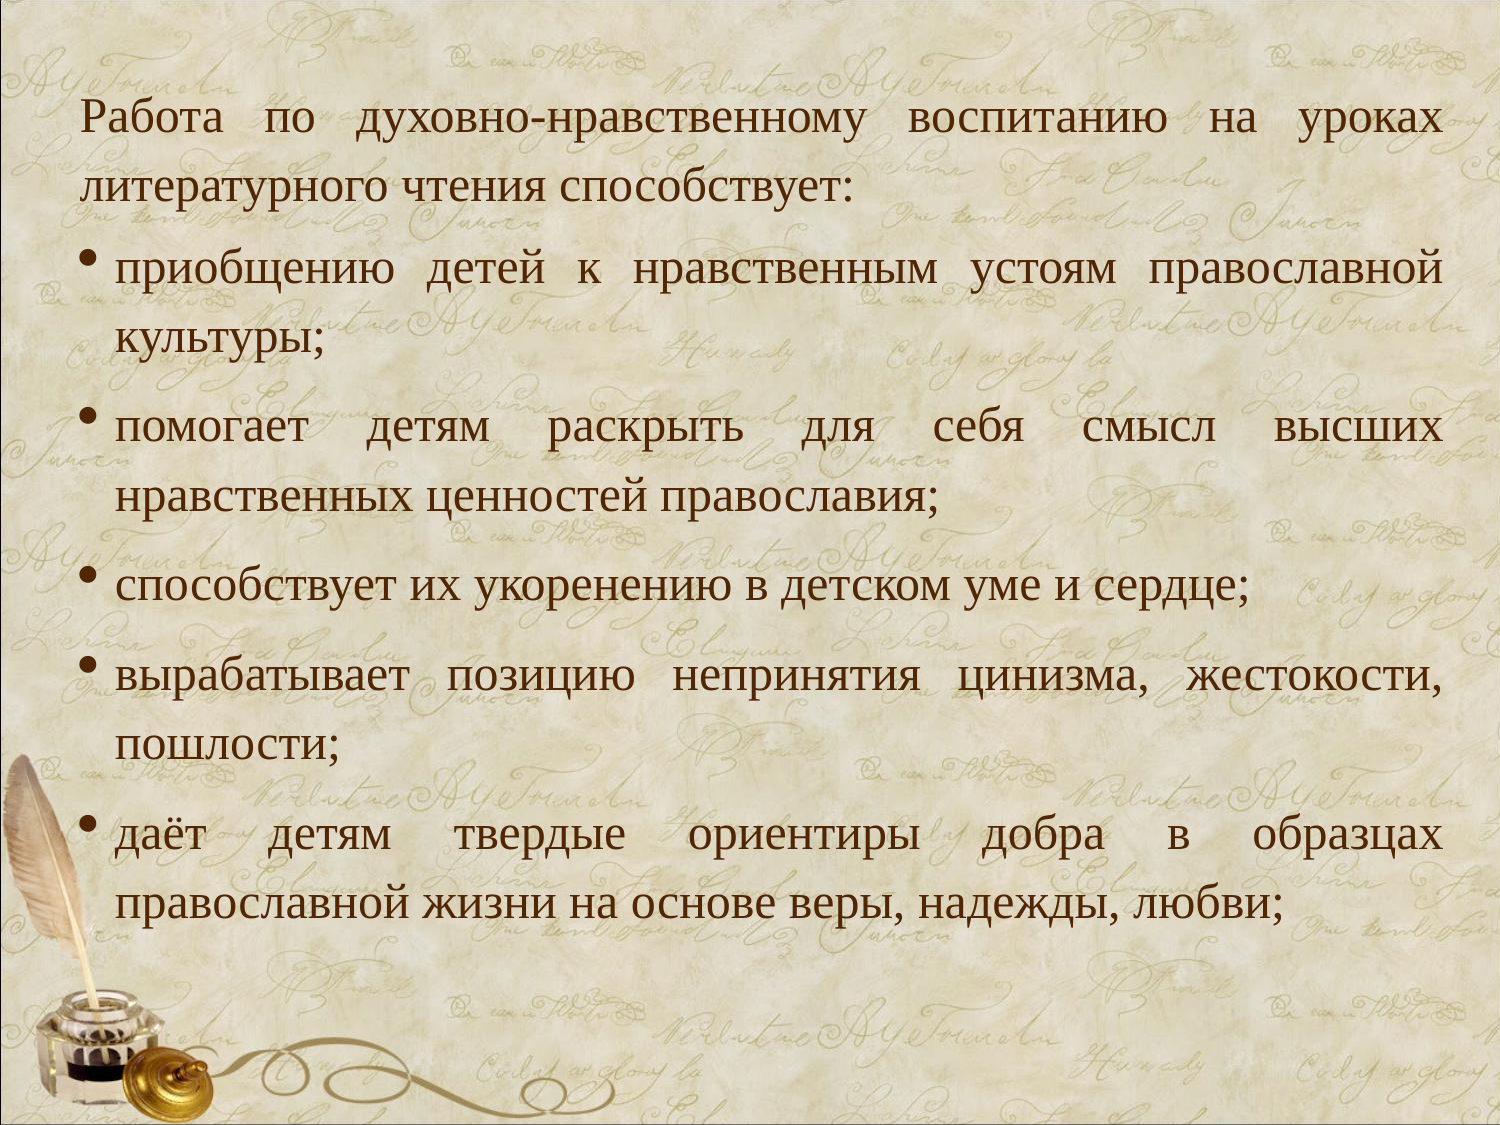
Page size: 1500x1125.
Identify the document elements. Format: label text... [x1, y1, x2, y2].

picture [0, 0, 1500, 1125]
text_box Работа по духовно-нравственному воспитанию на уроках литературного чтения способствует: приобщению детей к нравственным устоям православной культуры; помогает детям раскрыть для себя смысл высших нравственных ценностей православия; способствует их укоренению в детском уме и сердце; вырабатывает позицию непринятия цинизма, жестокости, пошлости; даёт детям твердые ориентиры добра в образцах православной жизни на основе веры, надежды, любви; [64, 66, 1459, 936]
